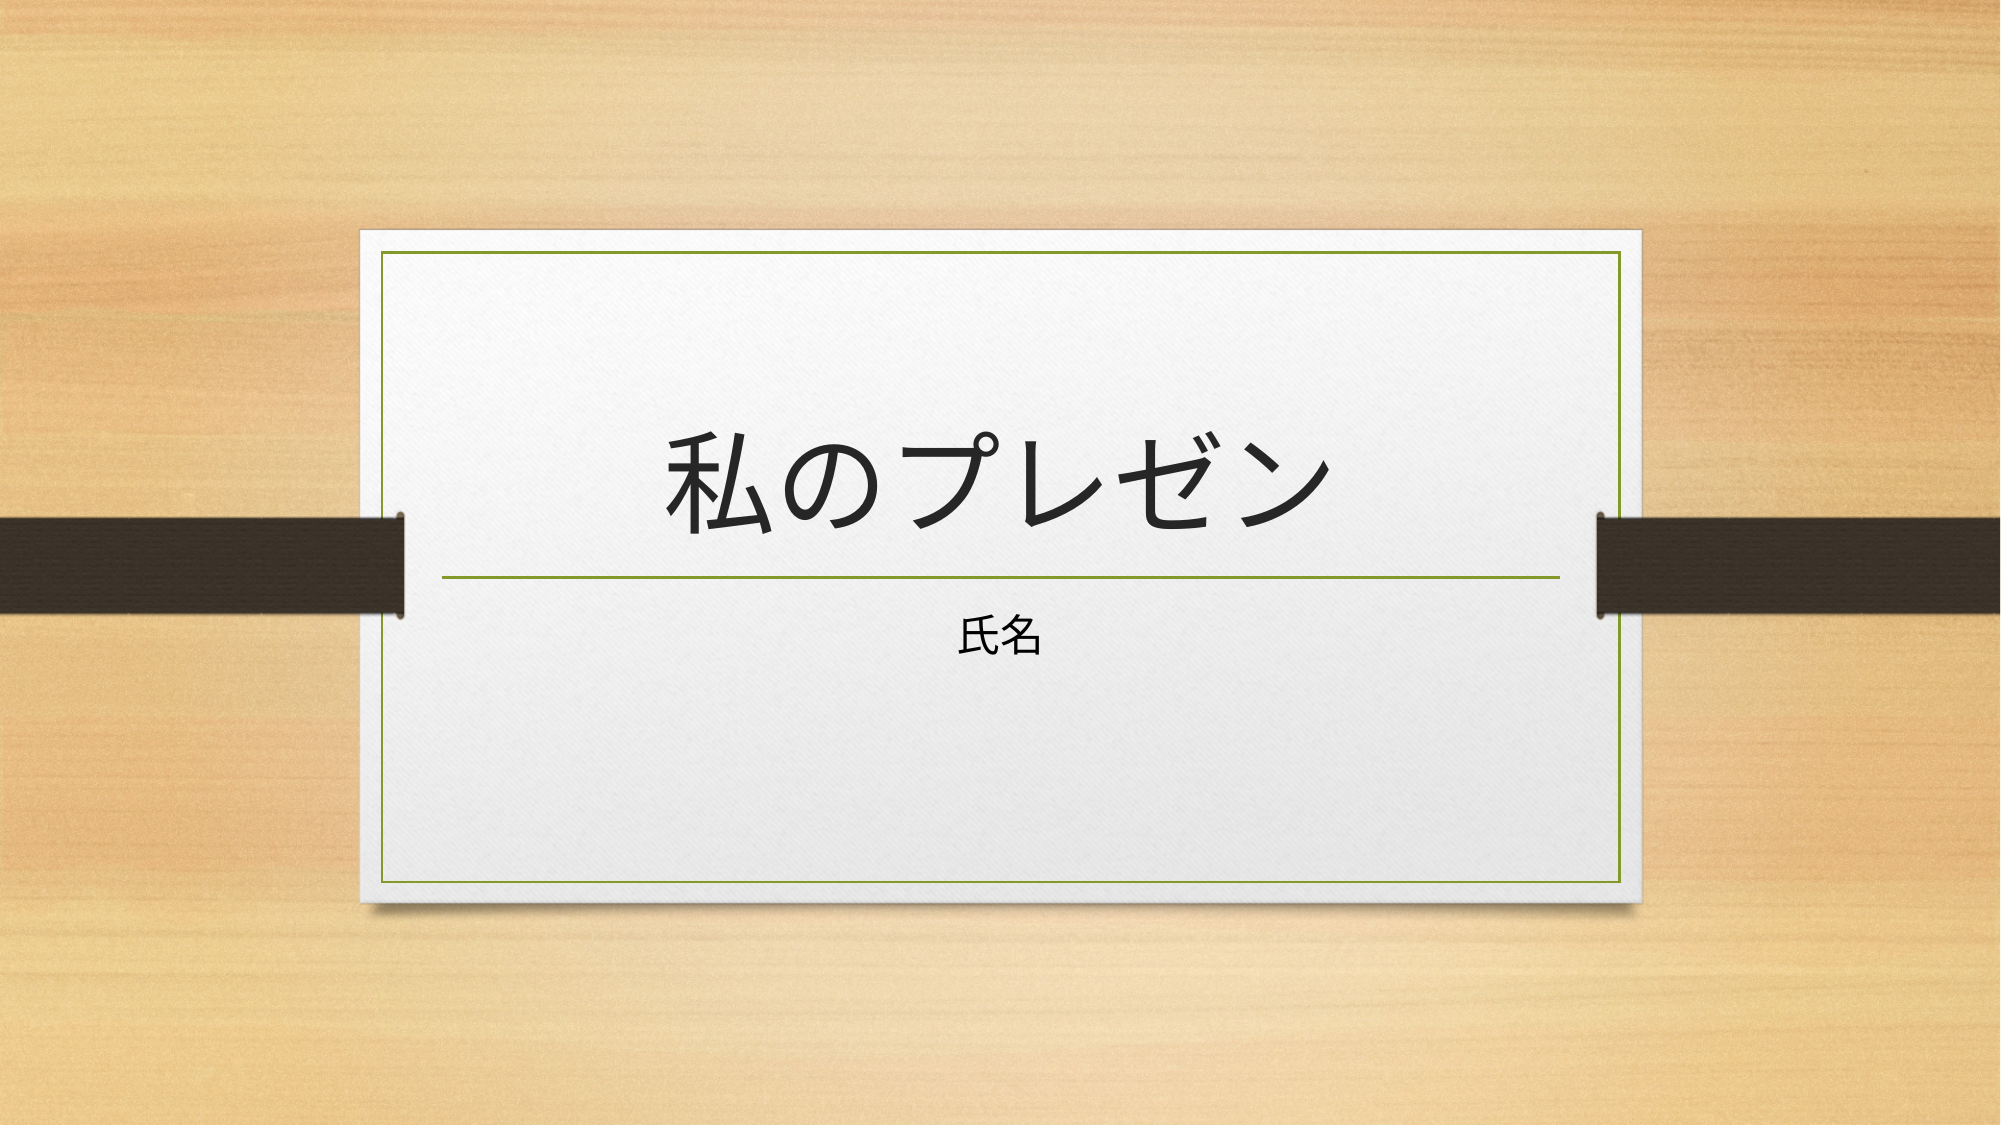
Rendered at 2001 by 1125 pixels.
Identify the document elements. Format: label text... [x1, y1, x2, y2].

title 私のプレゼン [441, 306, 1560, 556]
picture [0, 0, 2001, 1125]
subtitle 氏名 [441, 600, 1560, 817]
